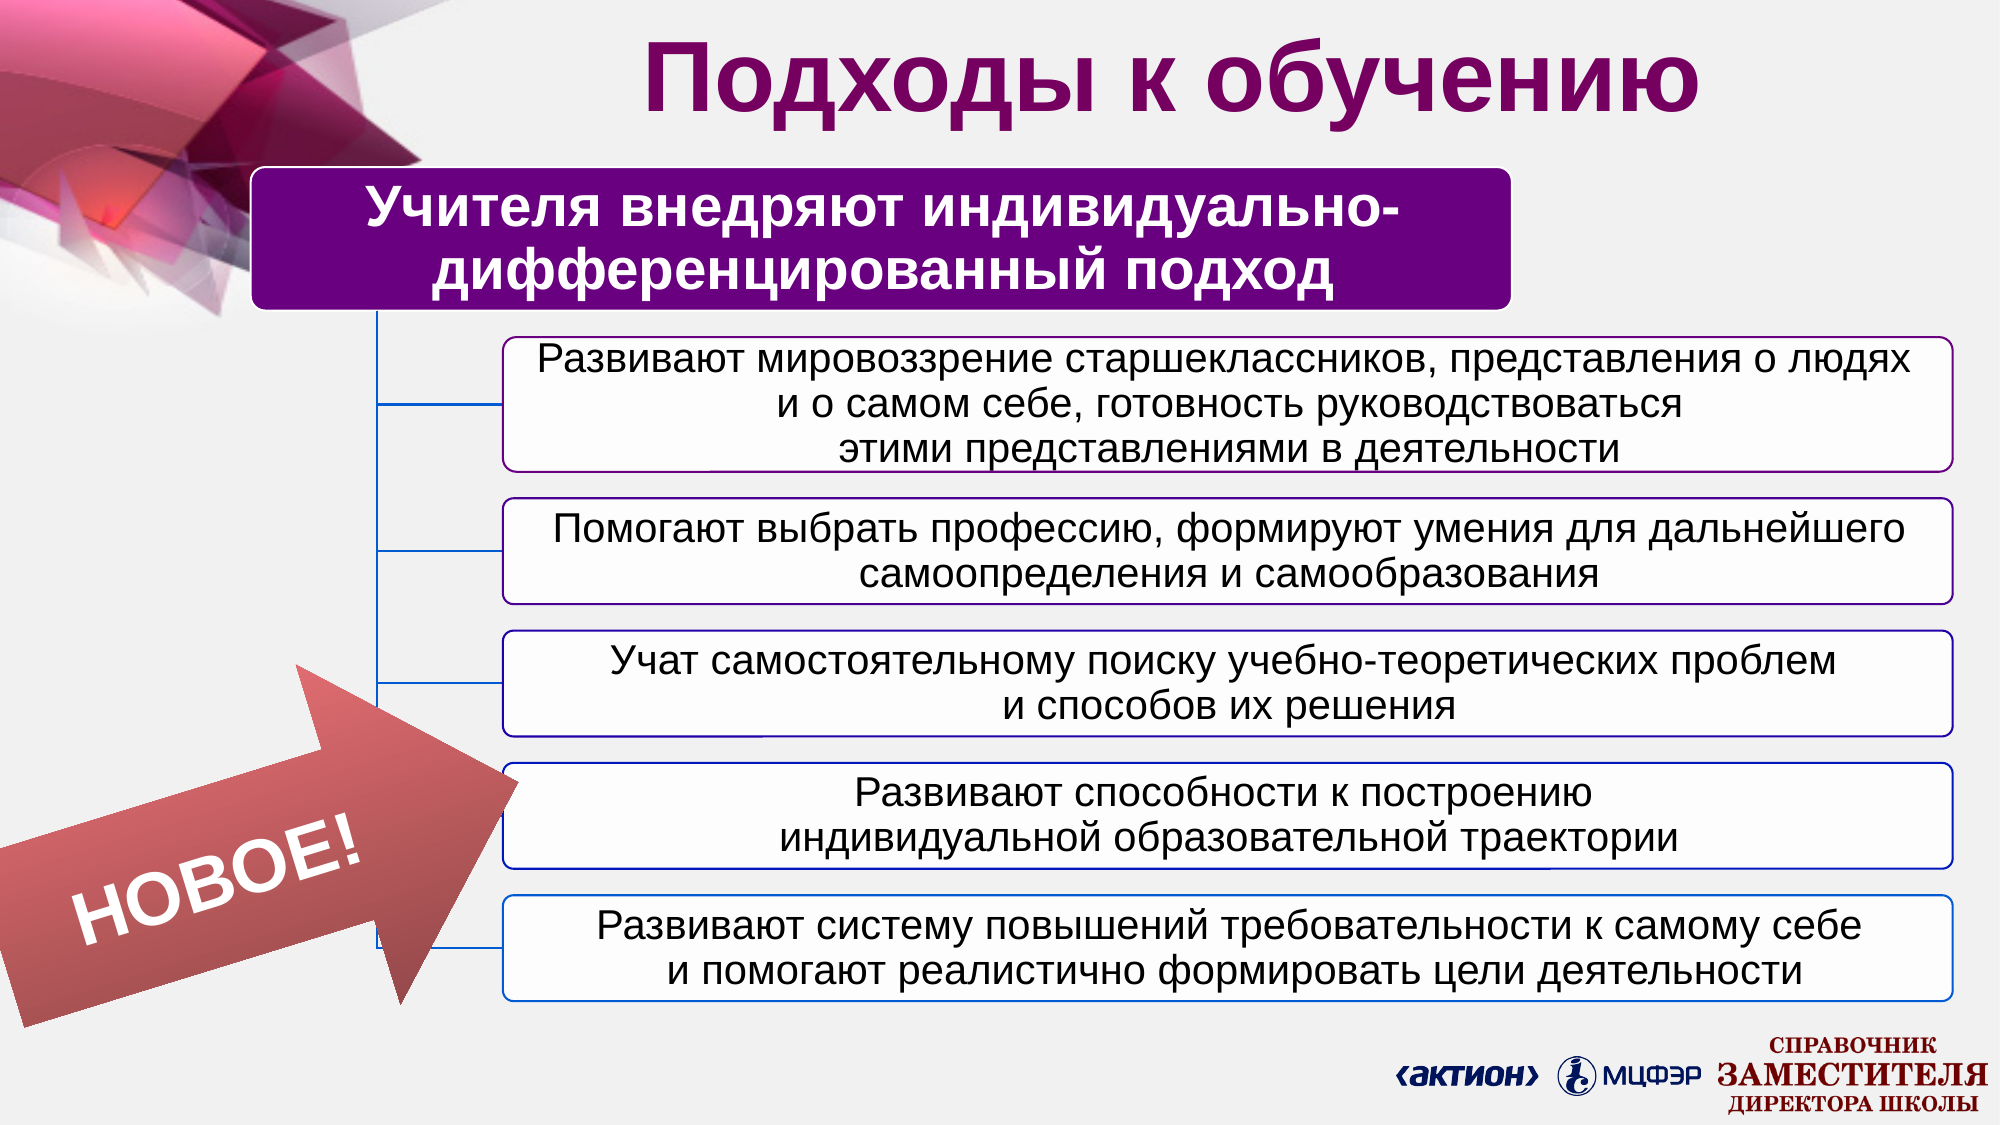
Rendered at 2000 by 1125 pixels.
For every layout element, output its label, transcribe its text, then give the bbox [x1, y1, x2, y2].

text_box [249, 147, 1954, 1021]
picture [0, 0, 2000, 1125]
title Подходы к обучению [343, 13, 2000, 146]
text_box НОВОЕ! [0, 772, 249, 1028]
